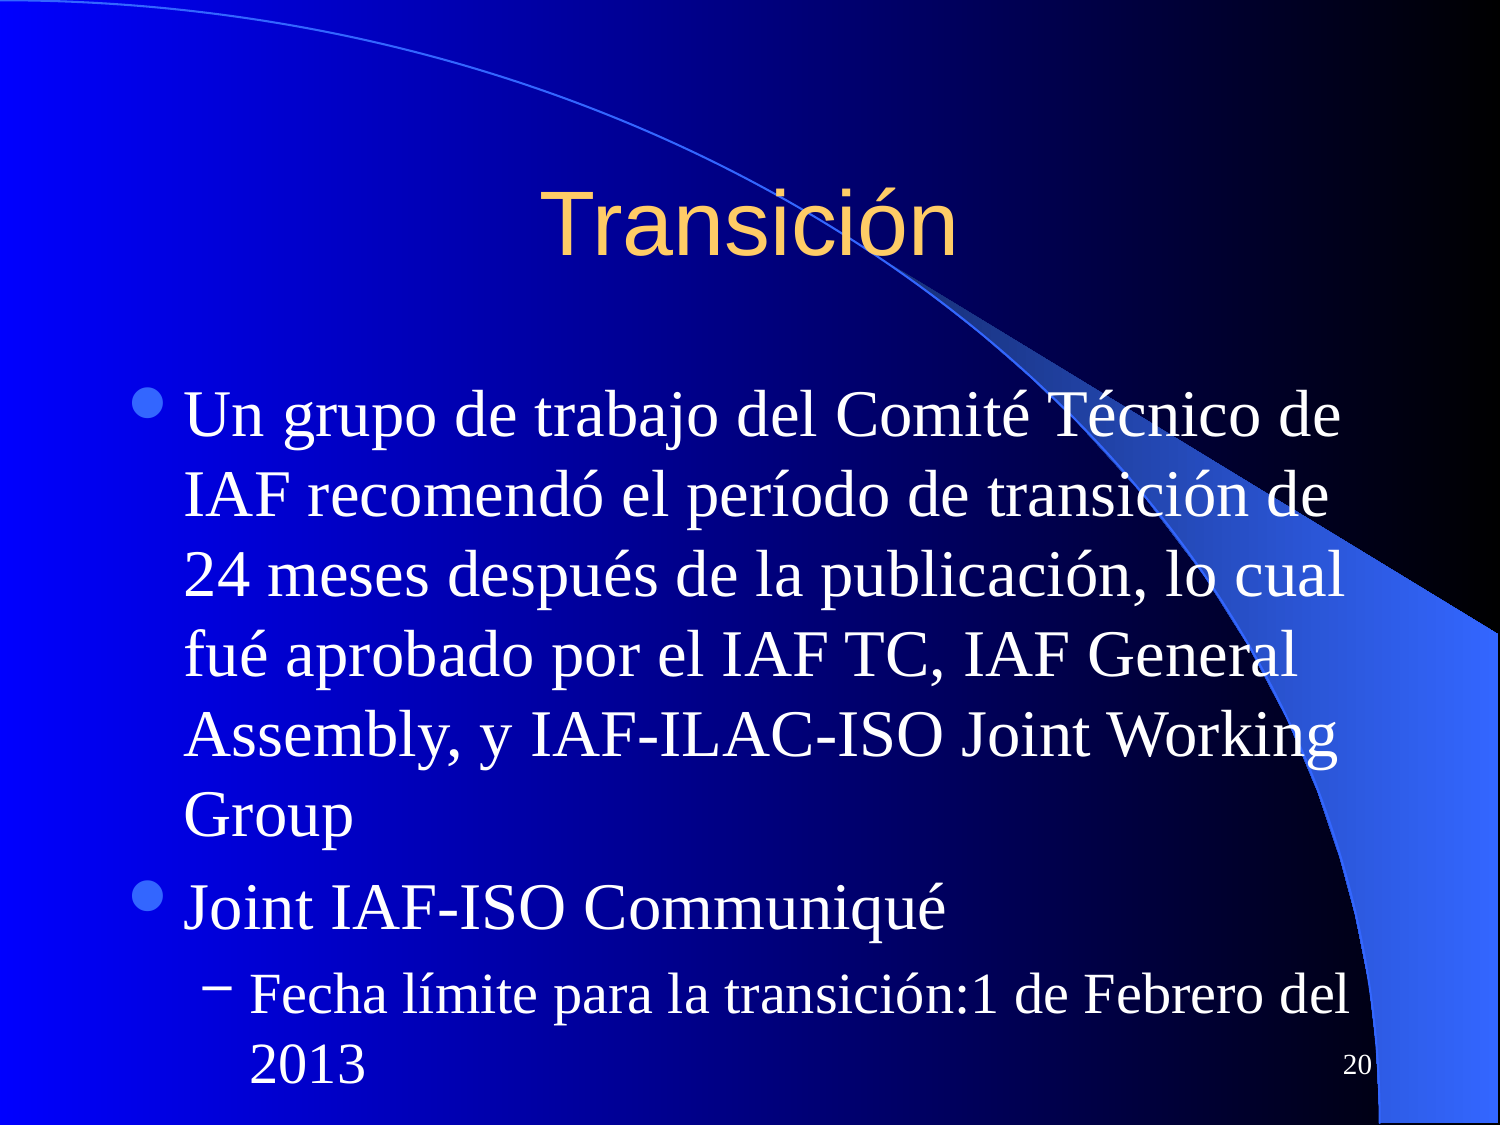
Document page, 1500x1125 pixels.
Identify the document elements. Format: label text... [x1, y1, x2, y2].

title Transición [112, 99, 1388, 338]
list Un grupo de trabajo del Comité Técnico de IAF recomendó el período de transición de 24 meses después de la publicación, lo cual fué aprobado por el IAF TC, IAF General Assembly, y IAF-ILAC-ISO Joint Working Group Joint IAF-ISO Communiqué Fecha límite para la transición:1 de Febrero del 2013 [112, 362, 1388, 1001]
slide_number 20 [1074, 1024, 1388, 1101]
